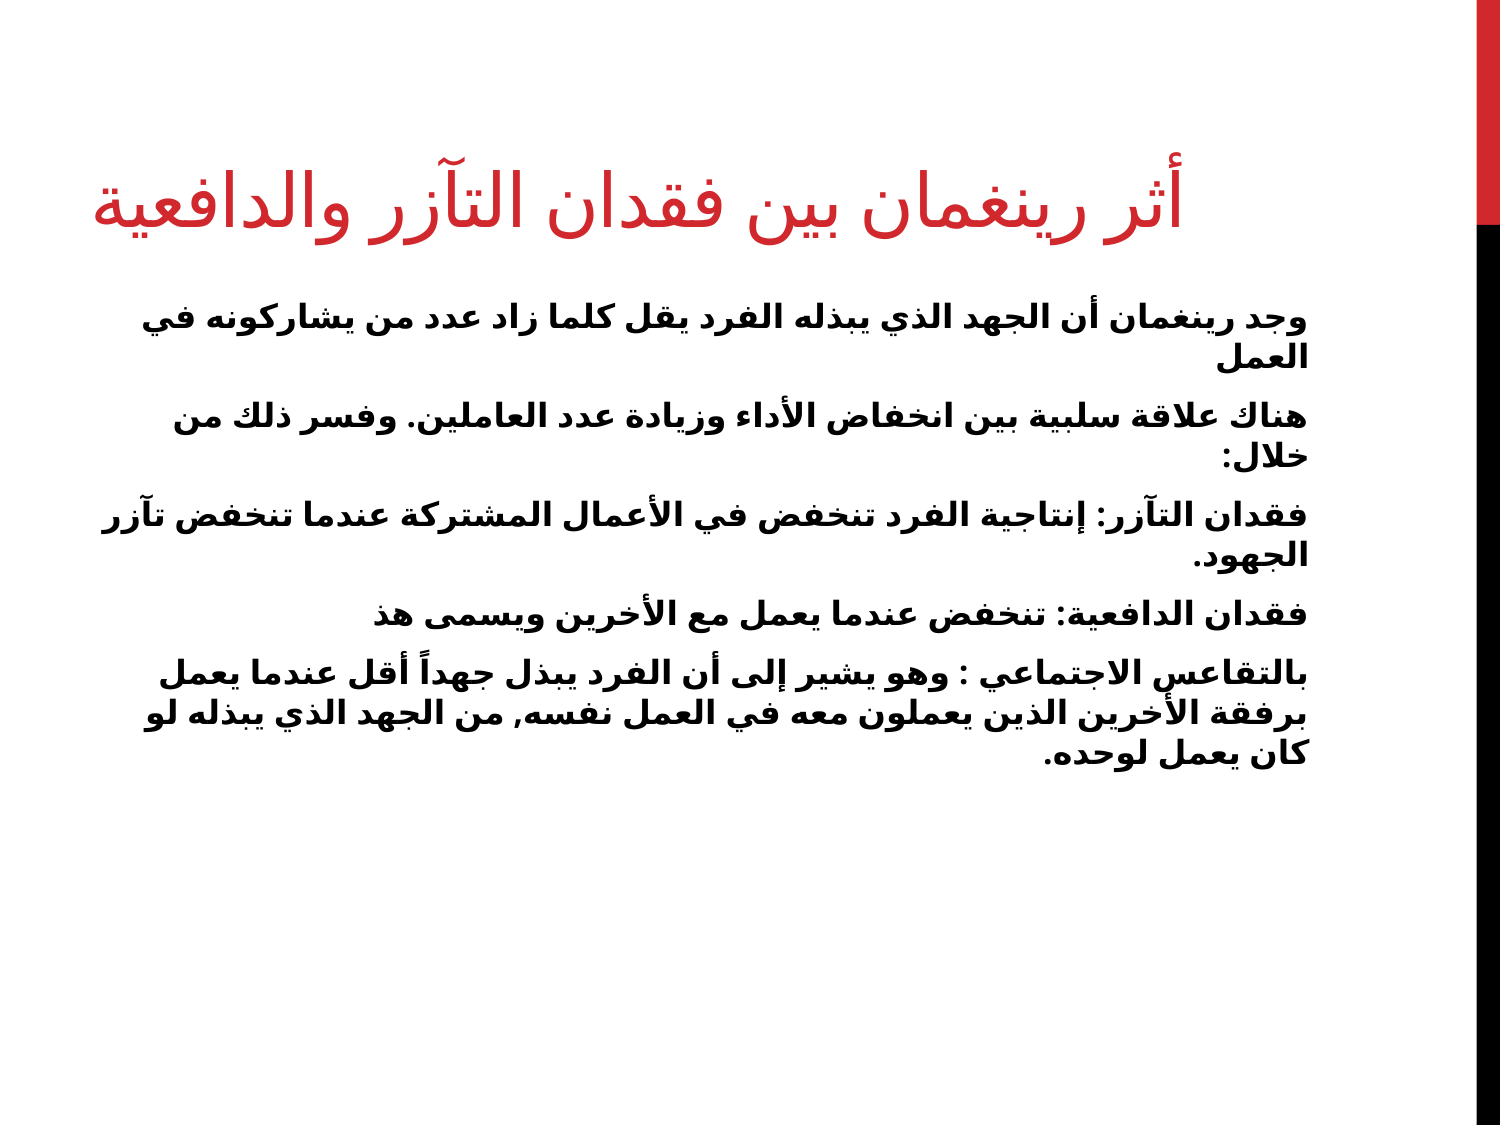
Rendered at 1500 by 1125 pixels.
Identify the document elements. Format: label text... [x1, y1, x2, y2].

title أثر رينغمان بين فقدان التآزر والدافعية [75, 25, 1412, 250]
list وجد رينغمان أن الجهد الذي يبذله الفرد يقل كلما زاد عدد من يشاركونه في العمل هناك علاقة سلبية بين انخفاض الأداء وزيادة عدد العاملين. وفسر ذلك من خلال: فقدان التآزر: إنتاجية الفرد تنخفض في الأعمال المشتركة عندما تنخفض تآزر الجهود. فقدان الدافعية: تنخفض عندما يعمل مع الأخرين ويسمى هذ بالتقاعس الاجتماعي : وهو يشير إلى أن الفرد يبذل جهداً أقل عندما يعمل برفقة الأخرين الذين يعملون معه في العمل نفسه, من الجهد الذي يبذله لو كان يعمل لوحده. [75, 287, 1325, 1005]
